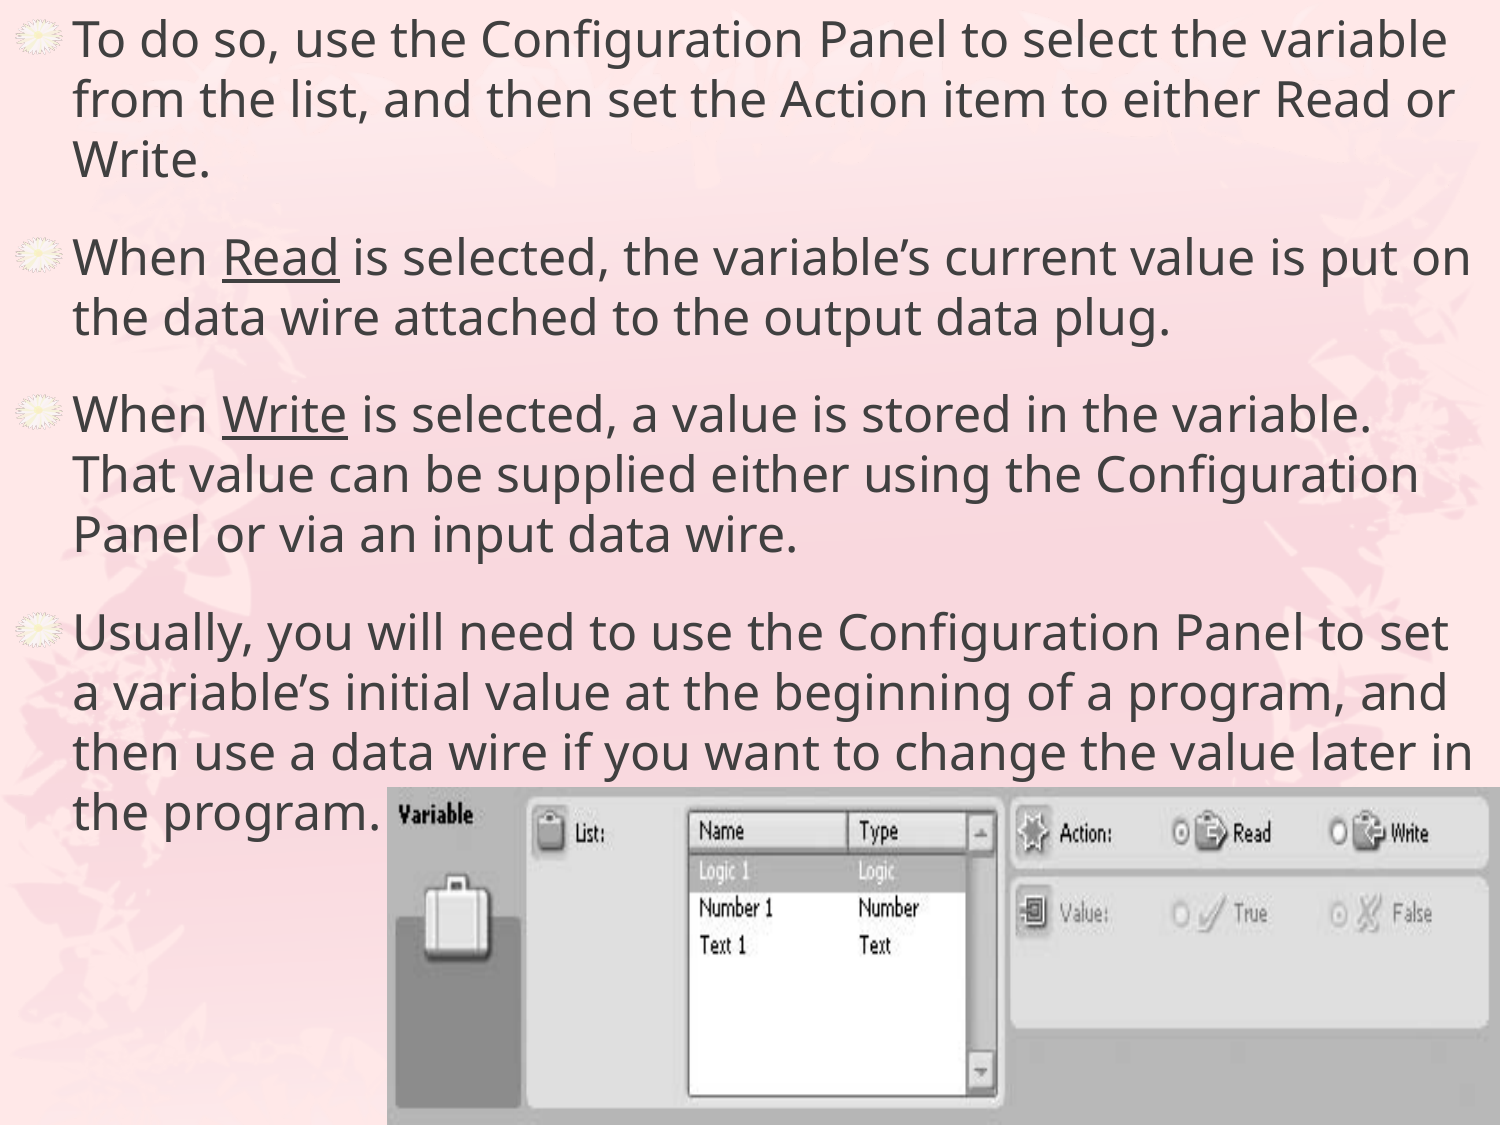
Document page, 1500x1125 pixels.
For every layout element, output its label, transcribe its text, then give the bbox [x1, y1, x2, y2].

list To do so, use the Configuration Panel to select the variable from the list, and then set the Action item to either Read or Write. When Read is selected, the variable’s current value is put on the data wire attached to the output data plug. When Write is selected, a value is stored in the variable. That value can be supplied either using the Configuration Panel or via an input data wire. Usually, you will need to use the Configuration Panel to set a variable’s initial value at the beginning of a program, and then use a data wire if you want to change the value later in the program. [0, 0, 1500, 938]
picture [15, 612, 63, 648]
picture [15, 19, 63, 55]
picture [0, 787, 1500, 1125]
picture [15, 237, 63, 273]
picture [15, 394, 63, 430]
